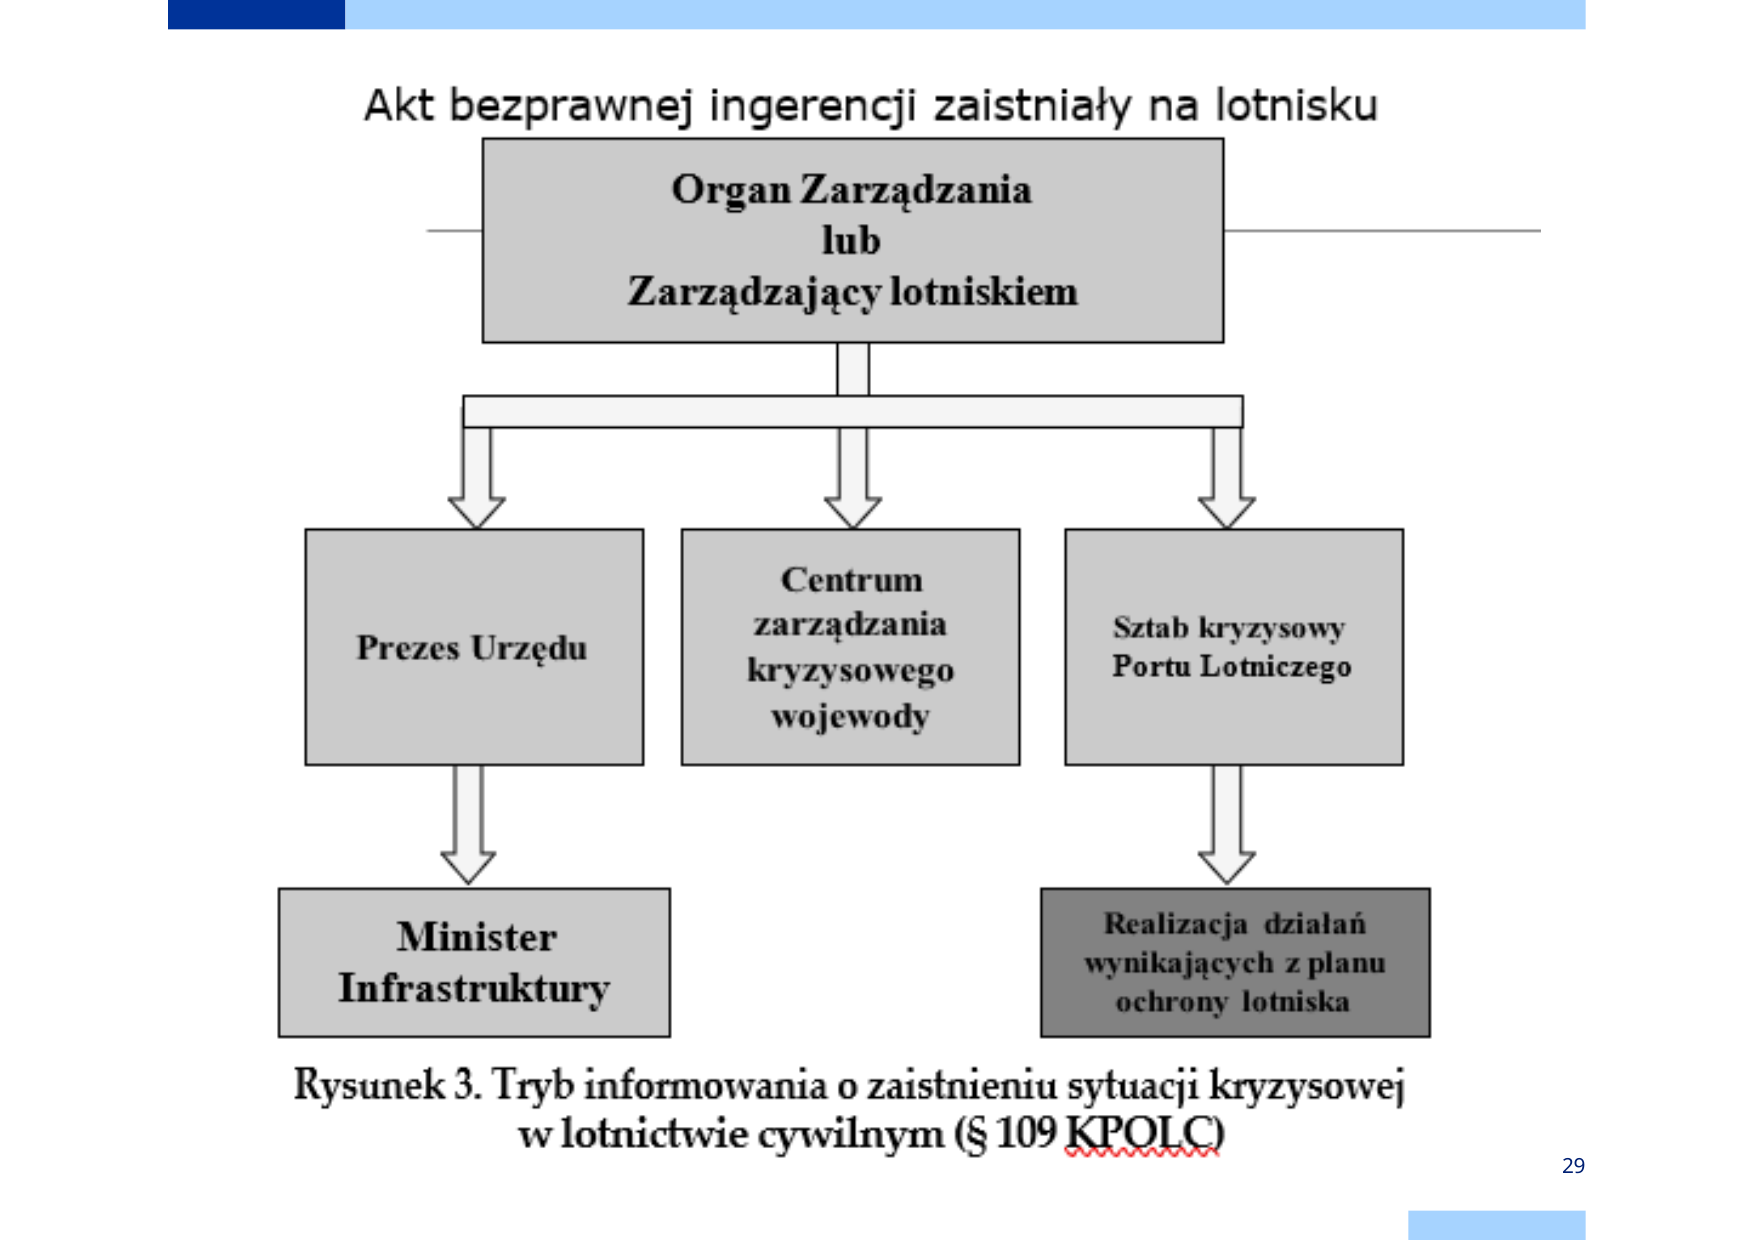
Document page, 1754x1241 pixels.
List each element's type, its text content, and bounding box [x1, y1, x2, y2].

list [213, 41, 1541, 1199]
slide_number 29 [1541, 1151, 1586, 1182]
